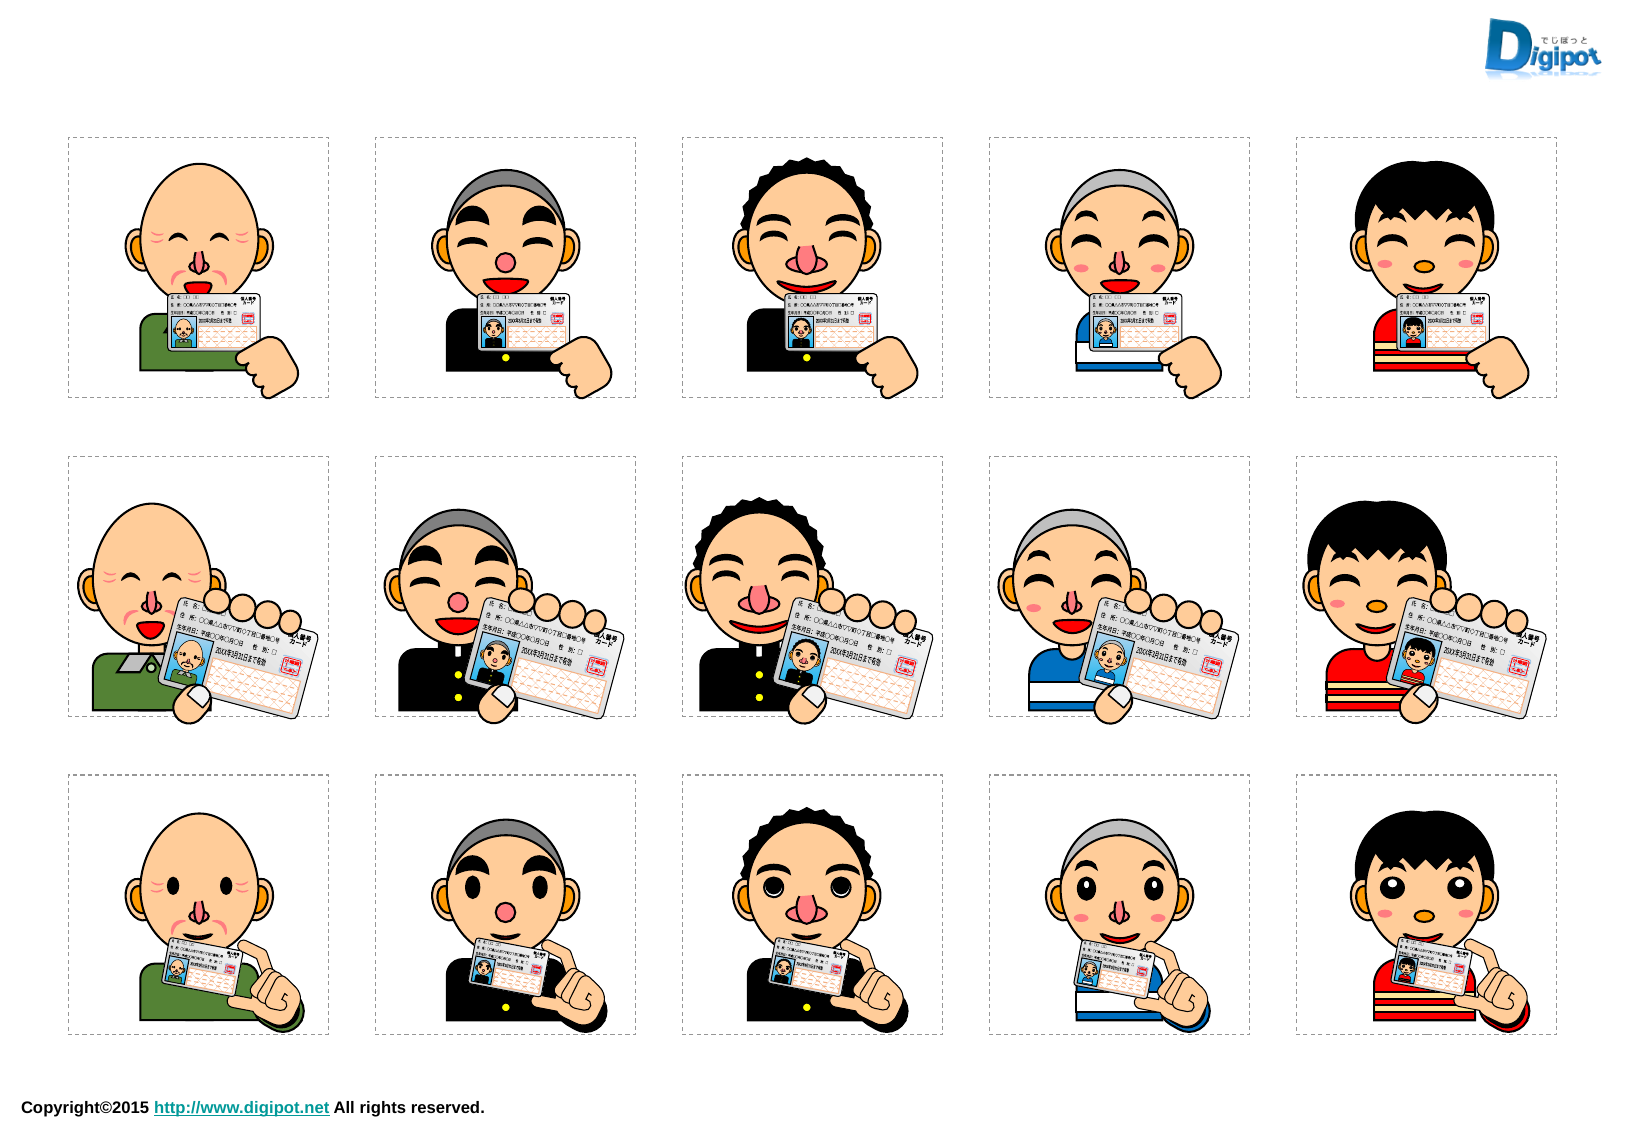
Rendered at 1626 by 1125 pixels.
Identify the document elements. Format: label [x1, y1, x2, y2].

text_box [685, 497, 925, 731]
text_box [1351, 811, 1532, 1030]
text_box [125, 813, 305, 1030]
text_box [432, 169, 607, 396]
text_box [125, 163, 294, 396]
text_box [1303, 501, 1538, 731]
text_box [1351, 161, 1524, 396]
text_box [432, 819, 609, 1030]
text_box [1046, 819, 1212, 1030]
picture [1485, 18, 1602, 82]
text_box [78, 503, 310, 731]
text_box [1046, 169, 1217, 396]
text_box [733, 807, 909, 1030]
text_box [998, 509, 1231, 731]
text_box [384, 509, 616, 731]
text_box [733, 158, 914, 396]
